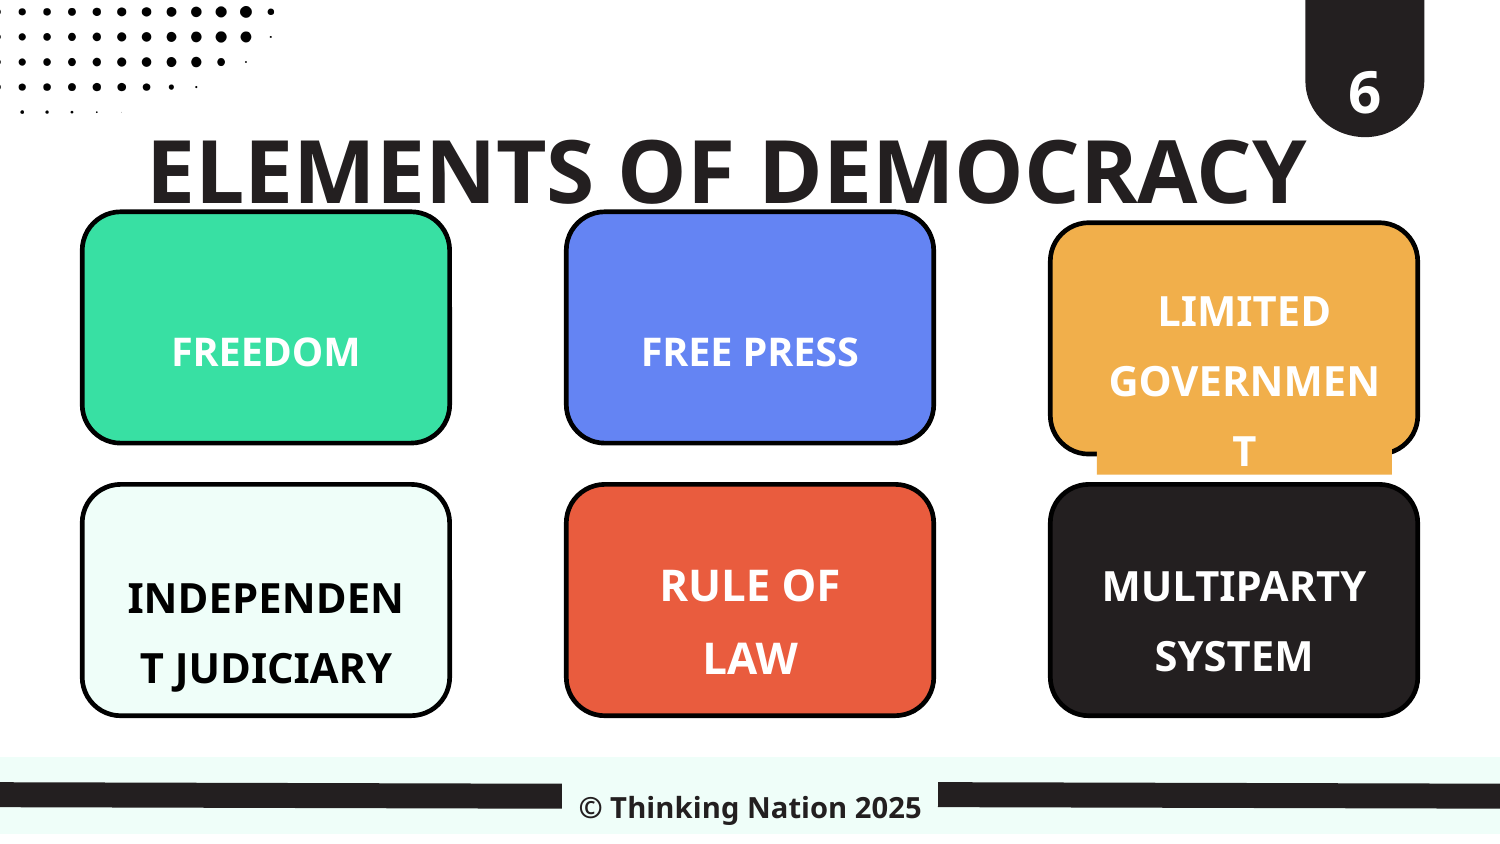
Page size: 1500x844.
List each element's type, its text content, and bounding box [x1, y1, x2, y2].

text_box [1050, 222, 1419, 455]
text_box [1050, 484, 1419, 716]
text_box ELEMENTS OF DEMOCRACY [60, 73, 1392, 221]
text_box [1300, 0, 1430, 138]
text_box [81, 484, 450, 716]
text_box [566, 211, 934, 444]
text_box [0, 756, 1500, 835]
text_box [81, 211, 450, 444]
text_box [566, 484, 934, 716]
text_box [0, 0, 275, 114]
